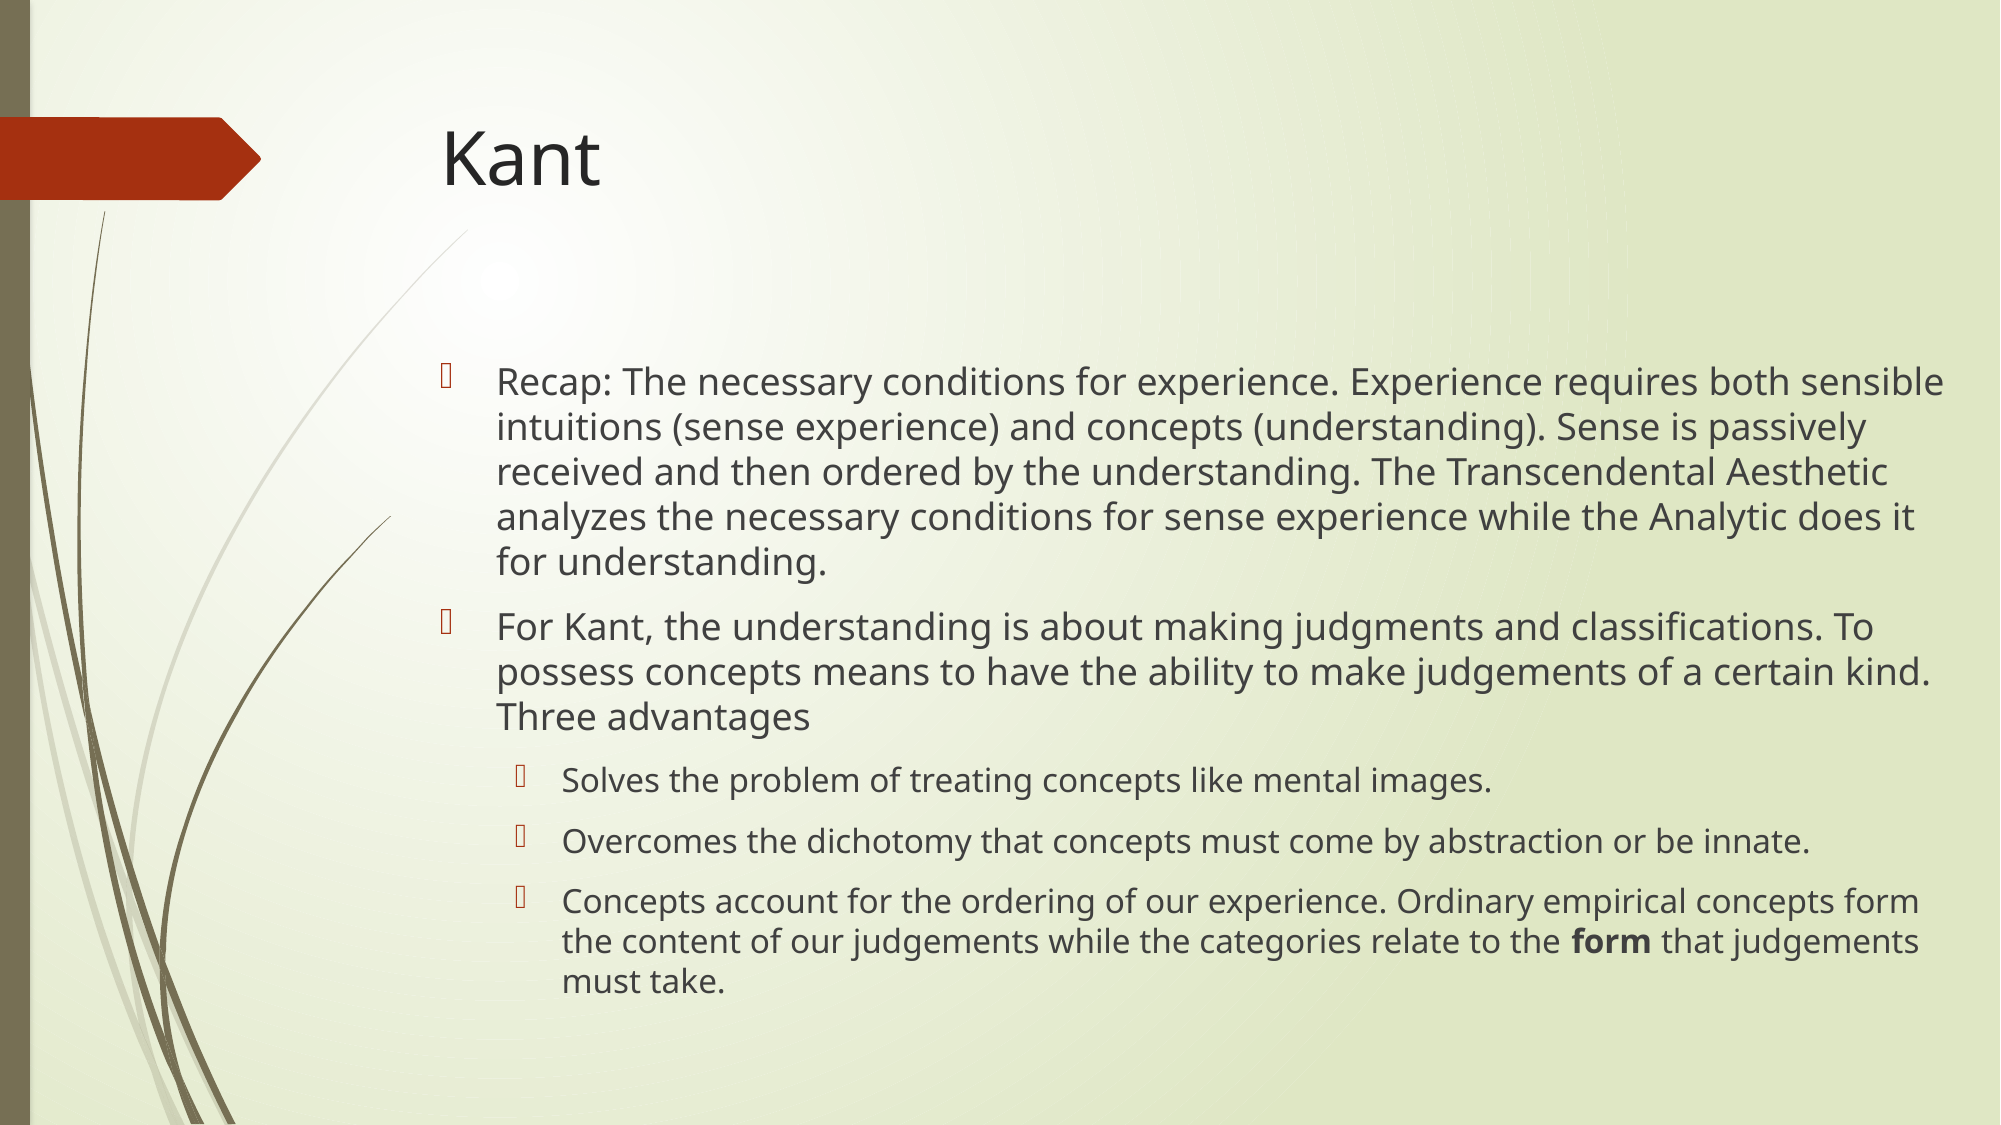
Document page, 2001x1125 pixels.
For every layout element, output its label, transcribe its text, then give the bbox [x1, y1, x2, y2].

list Recap: The necessary conditions for experience. Experience requires both sensible intuitions (sense experience) and concepts (understanding). Sense is passively received and then ordered by the understanding. The Transcendental Aesthetic analyzes the necessary conditions for sense experience while the Analytic does it for understanding. For Kant, the understanding is about making judgments and classifications. To possess concepts means to have the ability to make judgements of a certain kind. Three advantages Solves the problem of treating concepts like mental images. Overcomes the dichotomy that concepts must come by abstraction or be innate. Concepts account for the ordering of our experience. Ordinary empirical concepts form the content of our judgements while the categories relate to the form that judgements must take. [424, 350, 1988, 1045]
title Kant [425, 102, 1888, 313]
